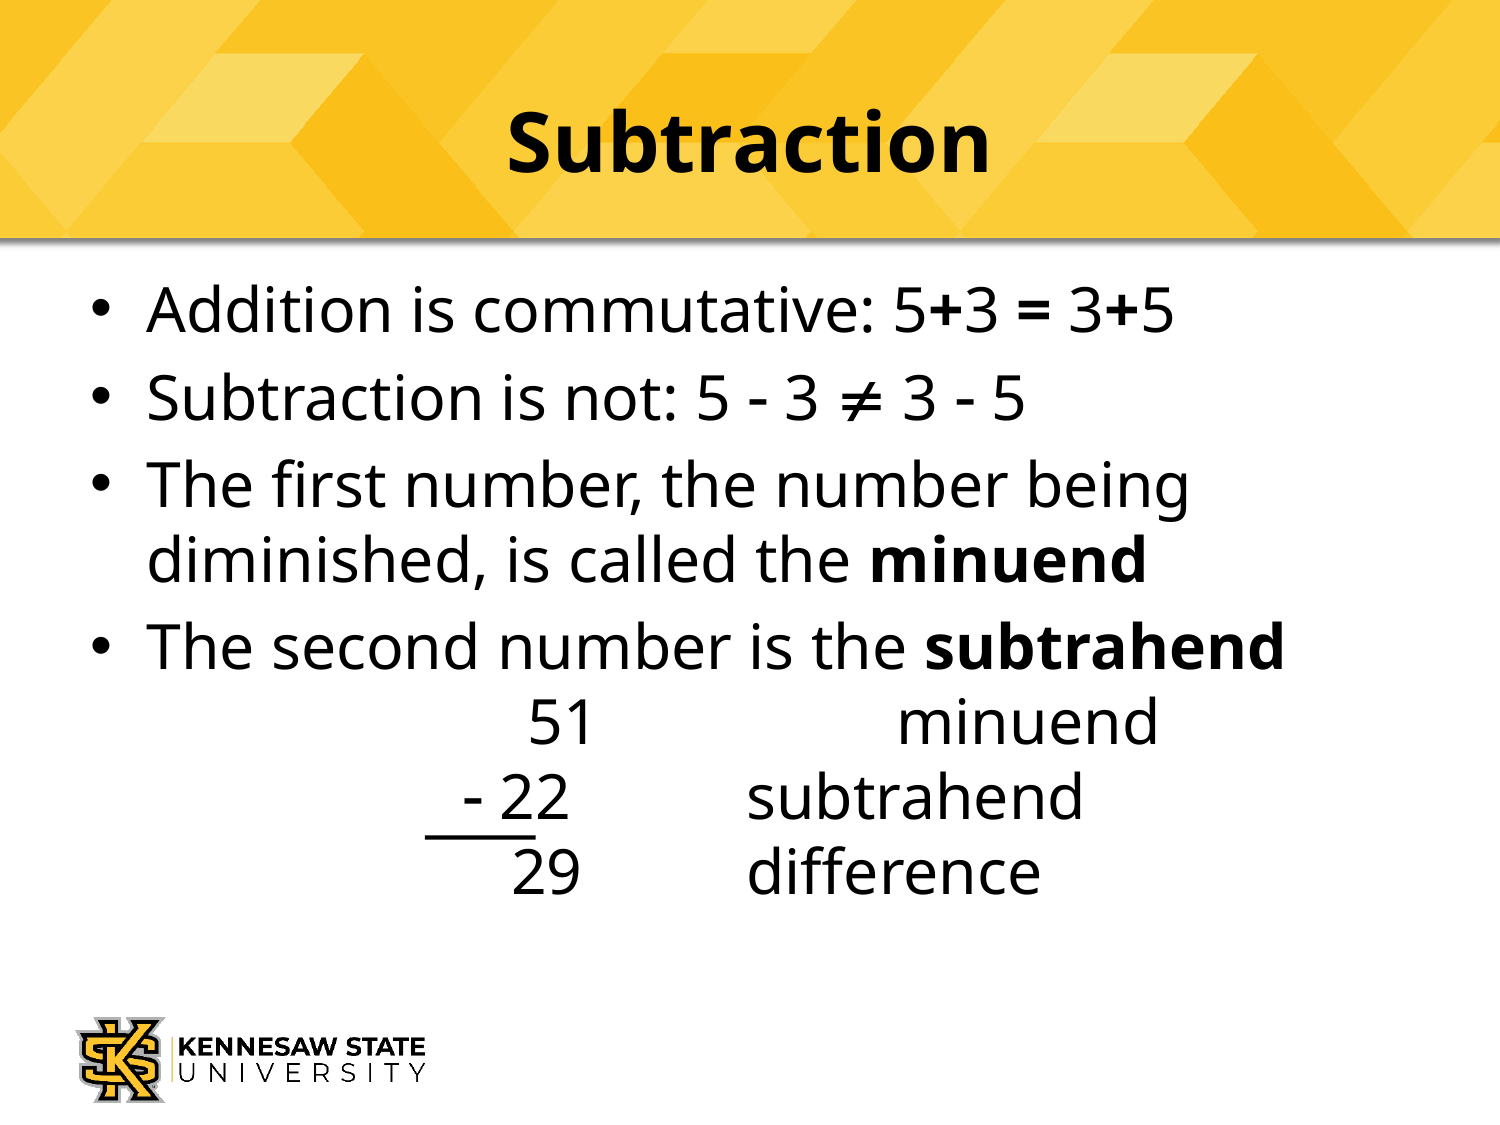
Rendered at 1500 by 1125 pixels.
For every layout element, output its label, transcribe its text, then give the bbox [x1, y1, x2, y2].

title Subtraction [75, 45, 1425, 233]
picture [0, 0, 1500, 251]
picture [75, 1017, 425, 1103]
list Addition is commutative: 5+3 = 3+5 Subtraction is not: 5  3  3  5 The first number, the number being diminished, is called the minuend The second number is the subtrahend 51 minuend  22 subtrahend 29 difference [75, 262, 1425, 1005]
